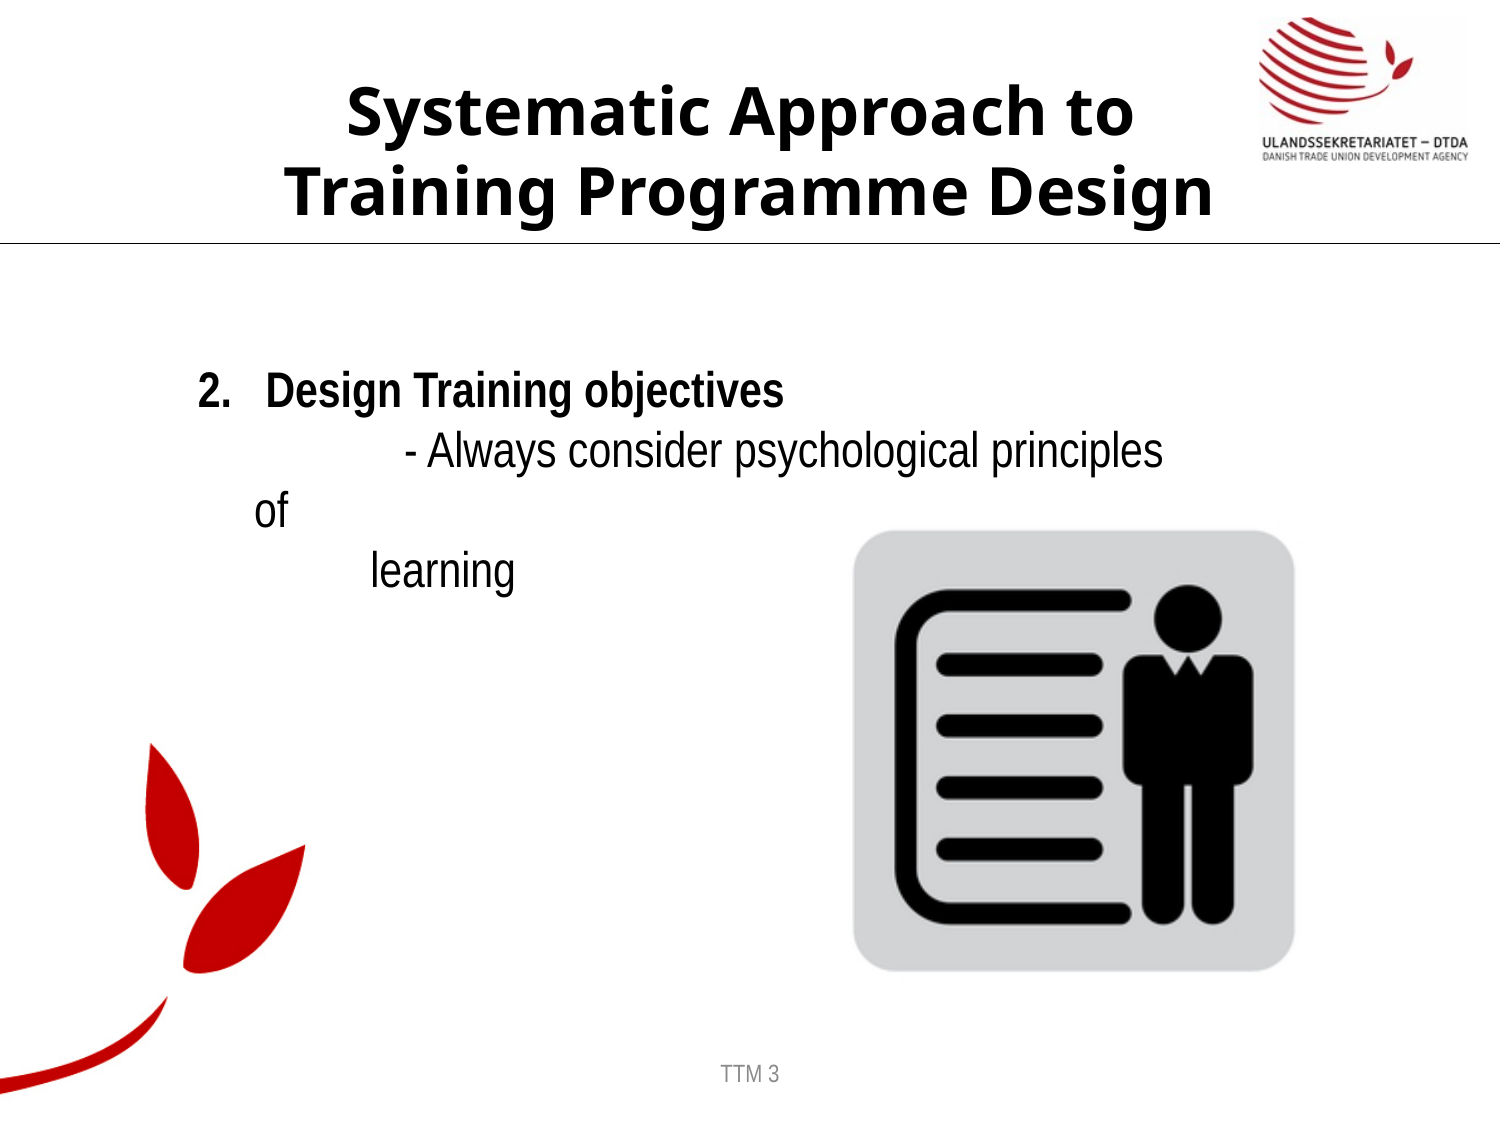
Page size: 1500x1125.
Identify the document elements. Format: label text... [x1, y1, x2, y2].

text_box Design Training objectives - Always consider psychological principles of learning [183, 349, 1199, 605]
picture [0, 741, 313, 1118]
title Systematic Approach to Training Programme Design [112, 54, 1388, 242]
footer TTM 3 [512, 1042, 822, 1103]
picture [820, 515, 1412, 1095]
picture [1259, 17, 1469, 162]
